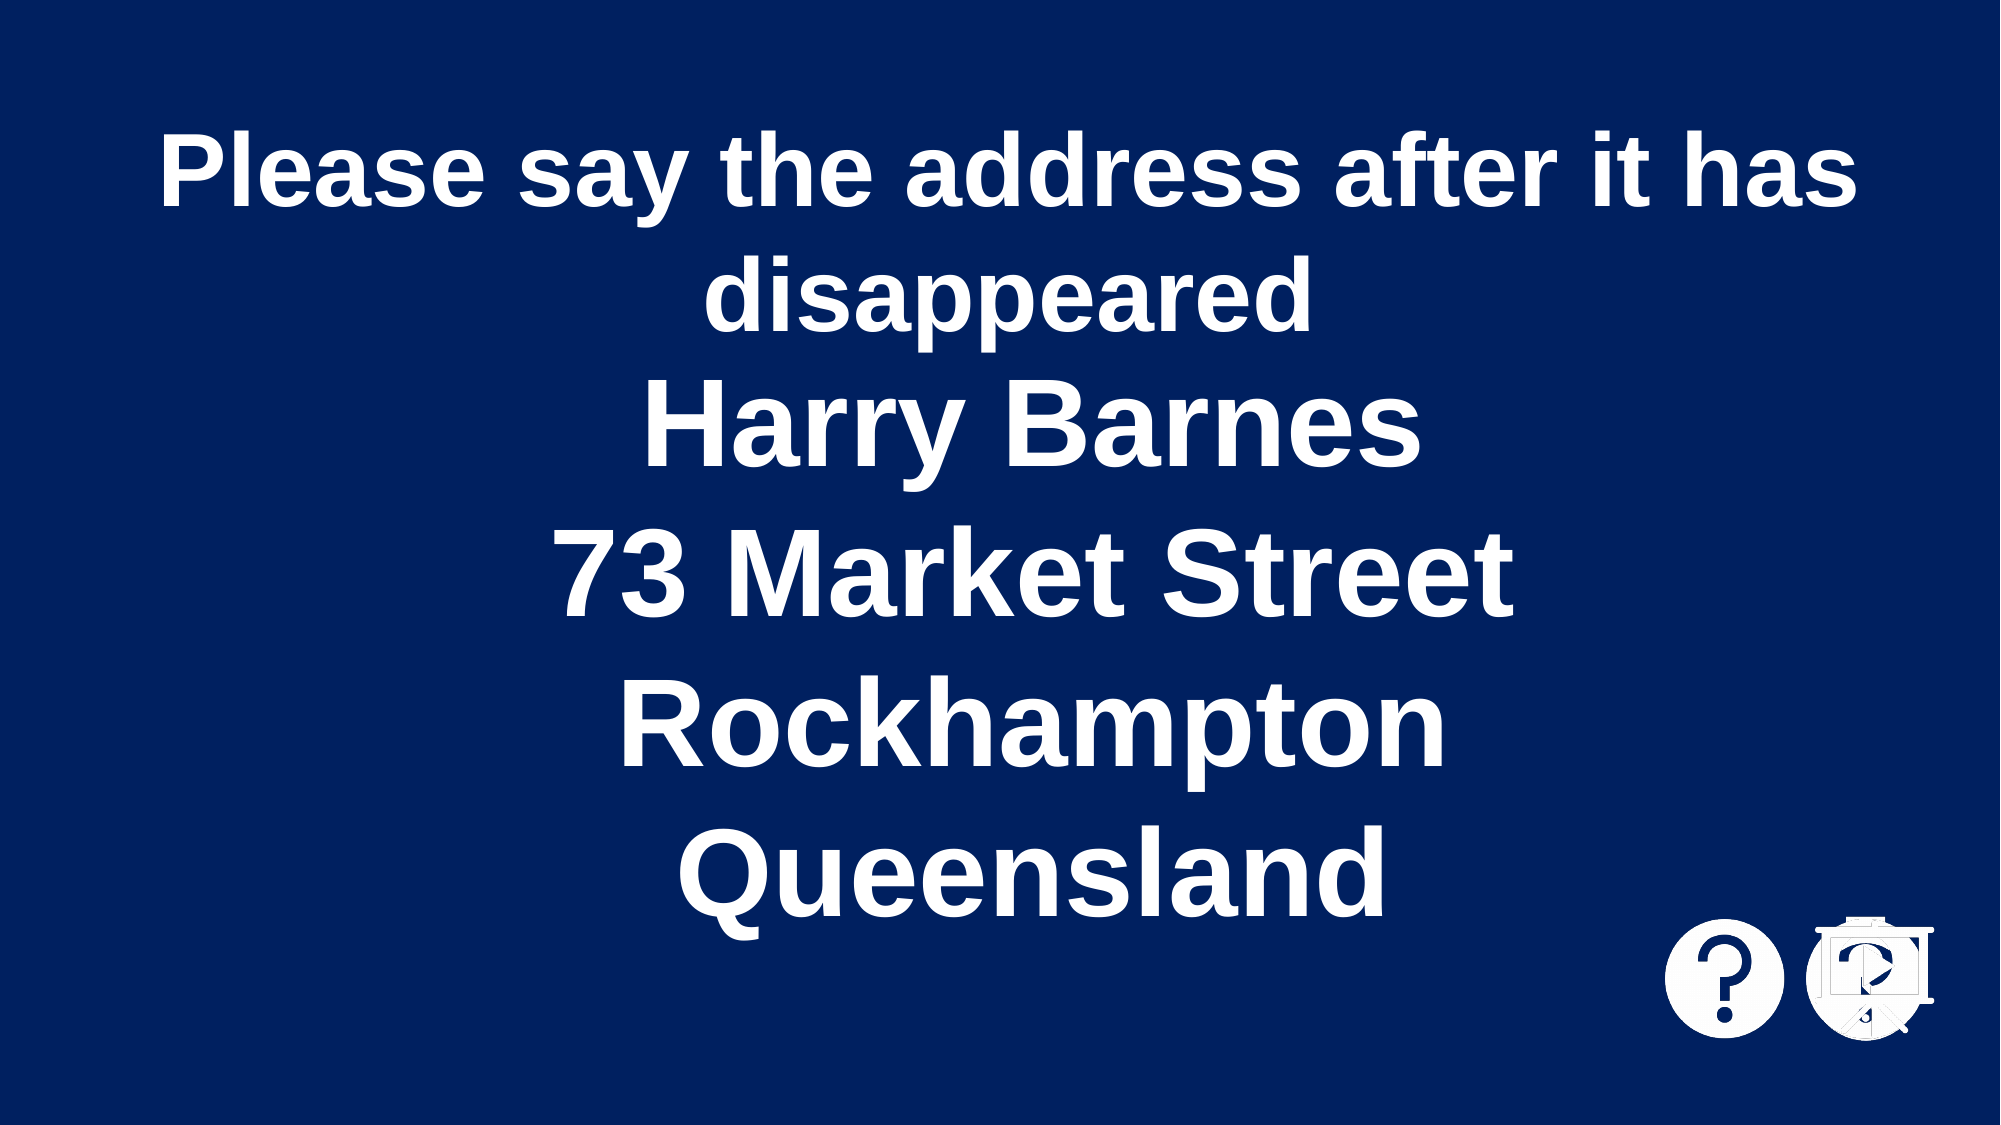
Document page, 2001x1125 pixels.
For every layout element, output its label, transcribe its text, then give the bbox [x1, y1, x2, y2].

picture [1649, 903, 1950, 1054]
text_box Please say the address after it has disappeared [43, 94, 1977, 360]
text_box Harry Barnes 73 Market Street Rockhampton Queensland [416, 333, 1650, 949]
